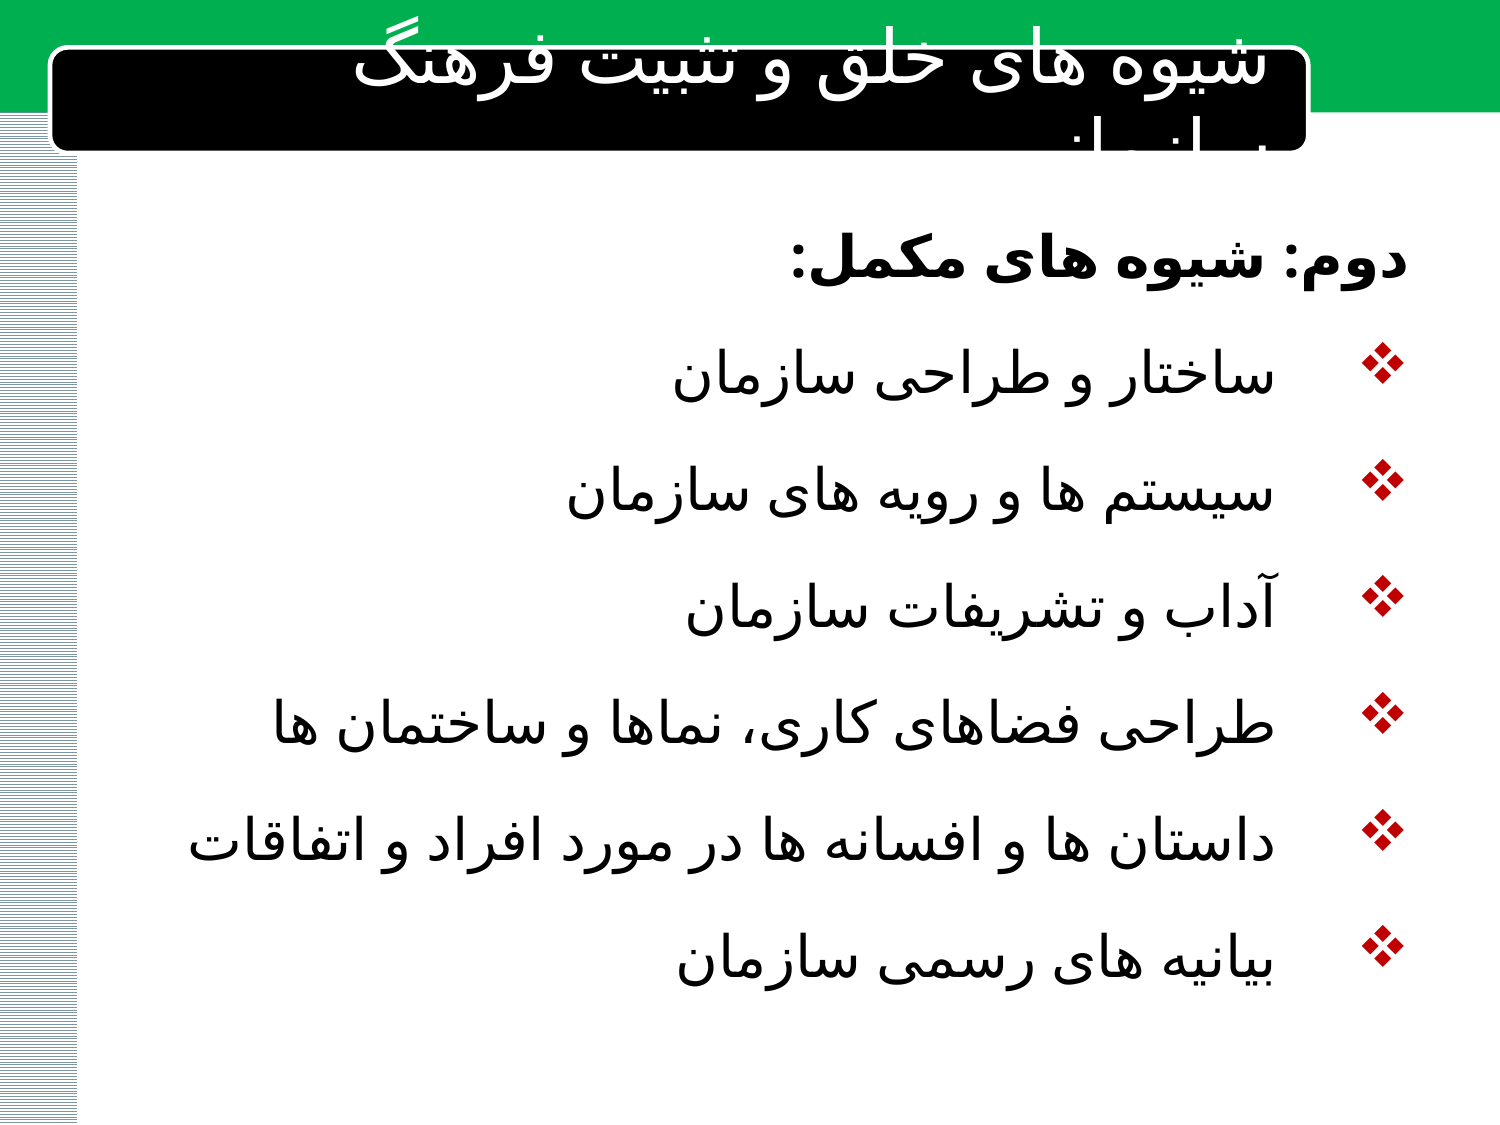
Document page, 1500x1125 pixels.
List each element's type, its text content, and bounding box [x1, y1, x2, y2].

title شیوه های خلق و تثبیت فرهنگ سازمانی [75, 52, 1288, 145]
list دوم: شیوه های مکمل: ساختار و طراحی سازمان سیستم ها و رویه های سازمان آداب و تشریفات سازمان طراحی فضاهای کاری، نماها و ساختمان ها داستان ها و افسانه ها در مورد افراد و اتفاقات بیانیه های رسمی سازمان [75, 176, 1425, 1038]
